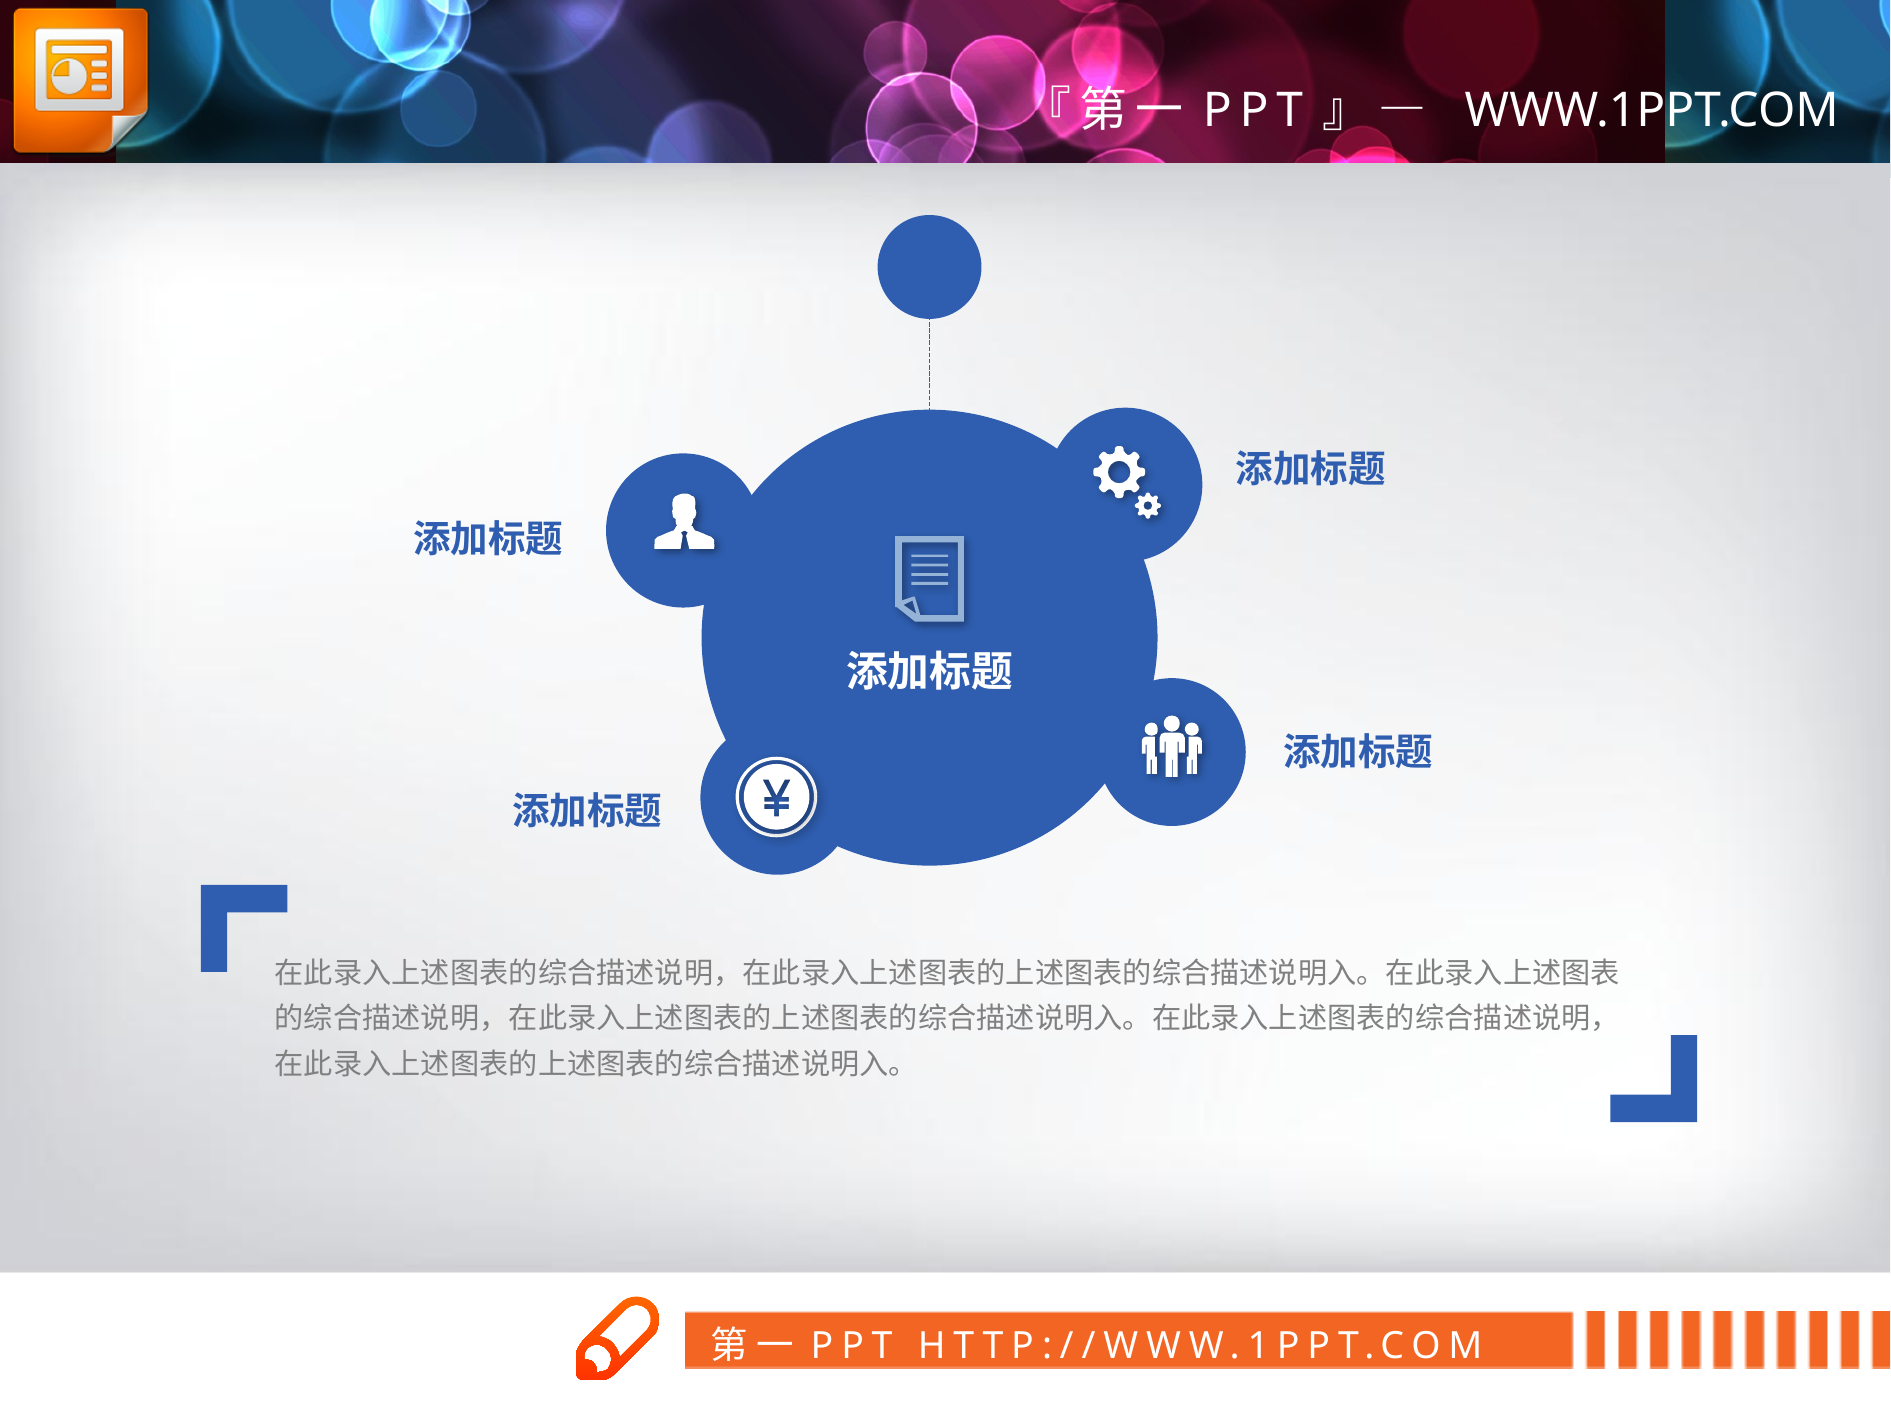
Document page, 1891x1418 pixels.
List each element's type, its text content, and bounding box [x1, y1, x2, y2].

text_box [700, 720, 855, 875]
text_box [875, 212, 984, 321]
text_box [1097, 677, 1246, 827]
text_box 在此录入上述图表的综合描述说明，在此录入上述图表的上述图表的综合描述说明入。在此录入上述图表的综合描述说明，在此录入上述图表的上述图表的综合描述说明入。在此录入上述图表的综合描述说明，在此录入上述图表的上述图表的综合描述说明入。 [259, 936, 1662, 1088]
text_box 添加标题 [405, 779, 678, 840]
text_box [605, 453, 761, 608]
text_box [200, 884, 288, 972]
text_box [701, 409, 1158, 866]
picture [685, 1311, 1891, 1369]
text_box 添加标题 [1268, 720, 1625, 781]
picture [0, 0, 1891, 1275]
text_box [1047, 407, 1203, 563]
text_box 添加标题 [1220, 437, 1523, 497]
text_box [1610, 1035, 1698, 1123]
text_box 添加标题 [275, 507, 578, 568]
